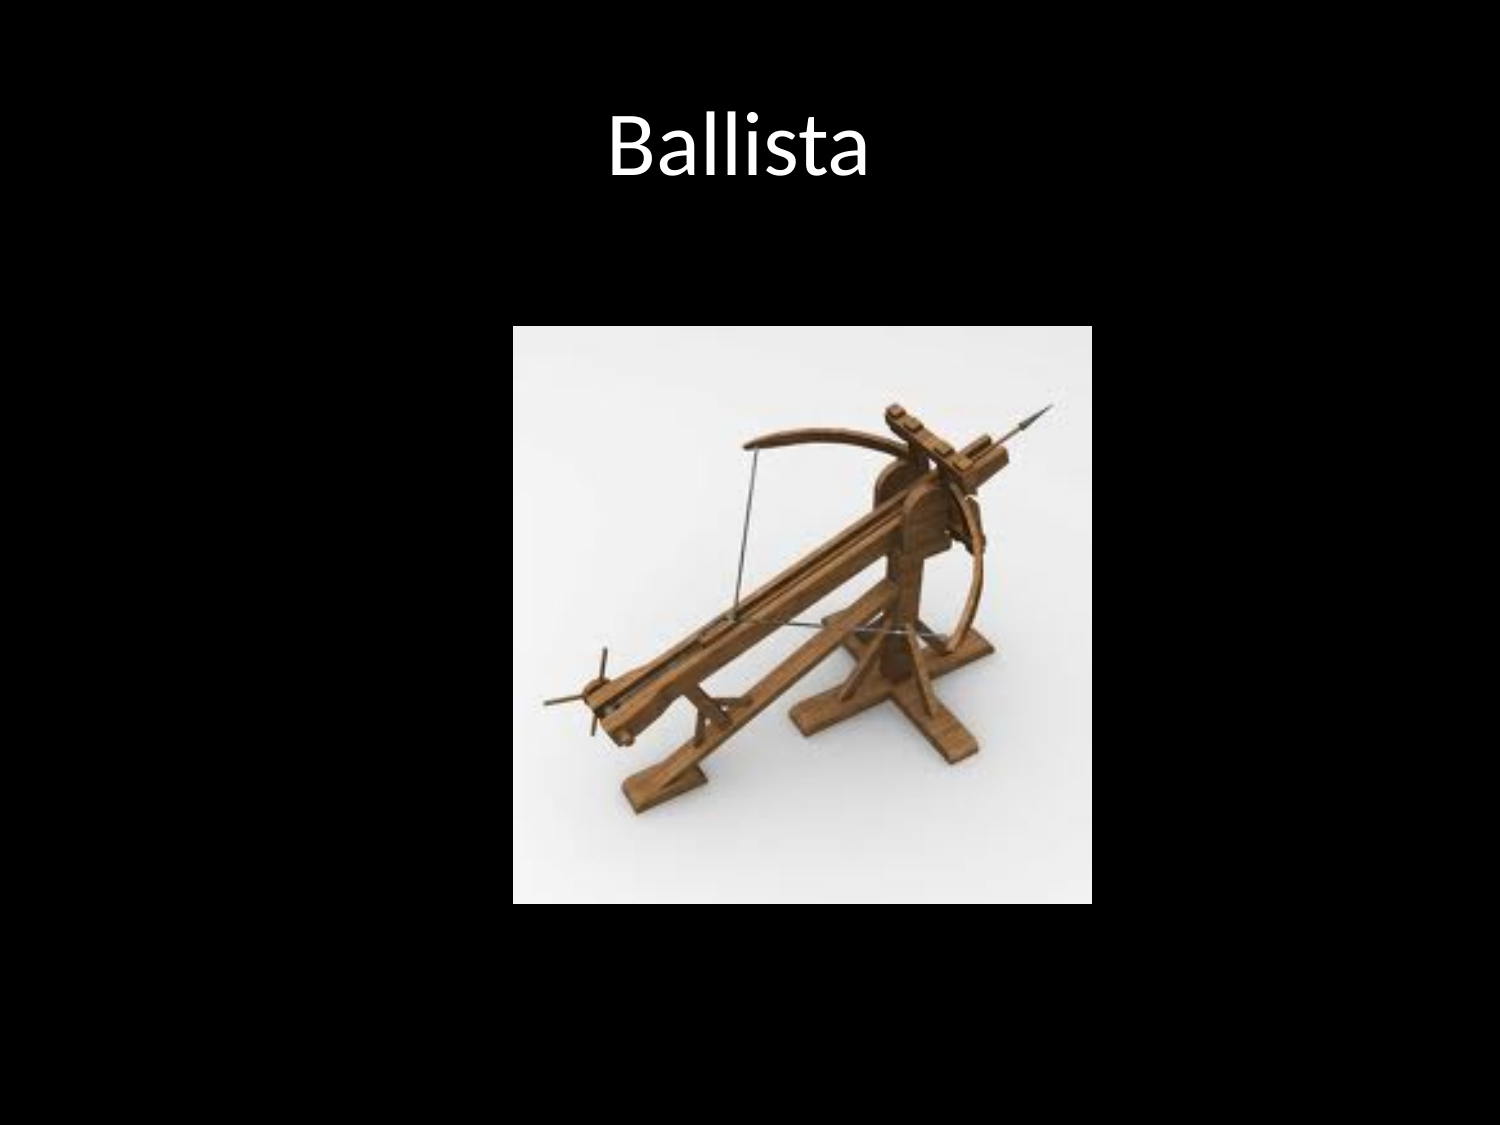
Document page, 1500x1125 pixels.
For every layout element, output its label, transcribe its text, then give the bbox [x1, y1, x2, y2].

title Ballista [75, 45, 1425, 233]
picture [513, 326, 1092, 904]
